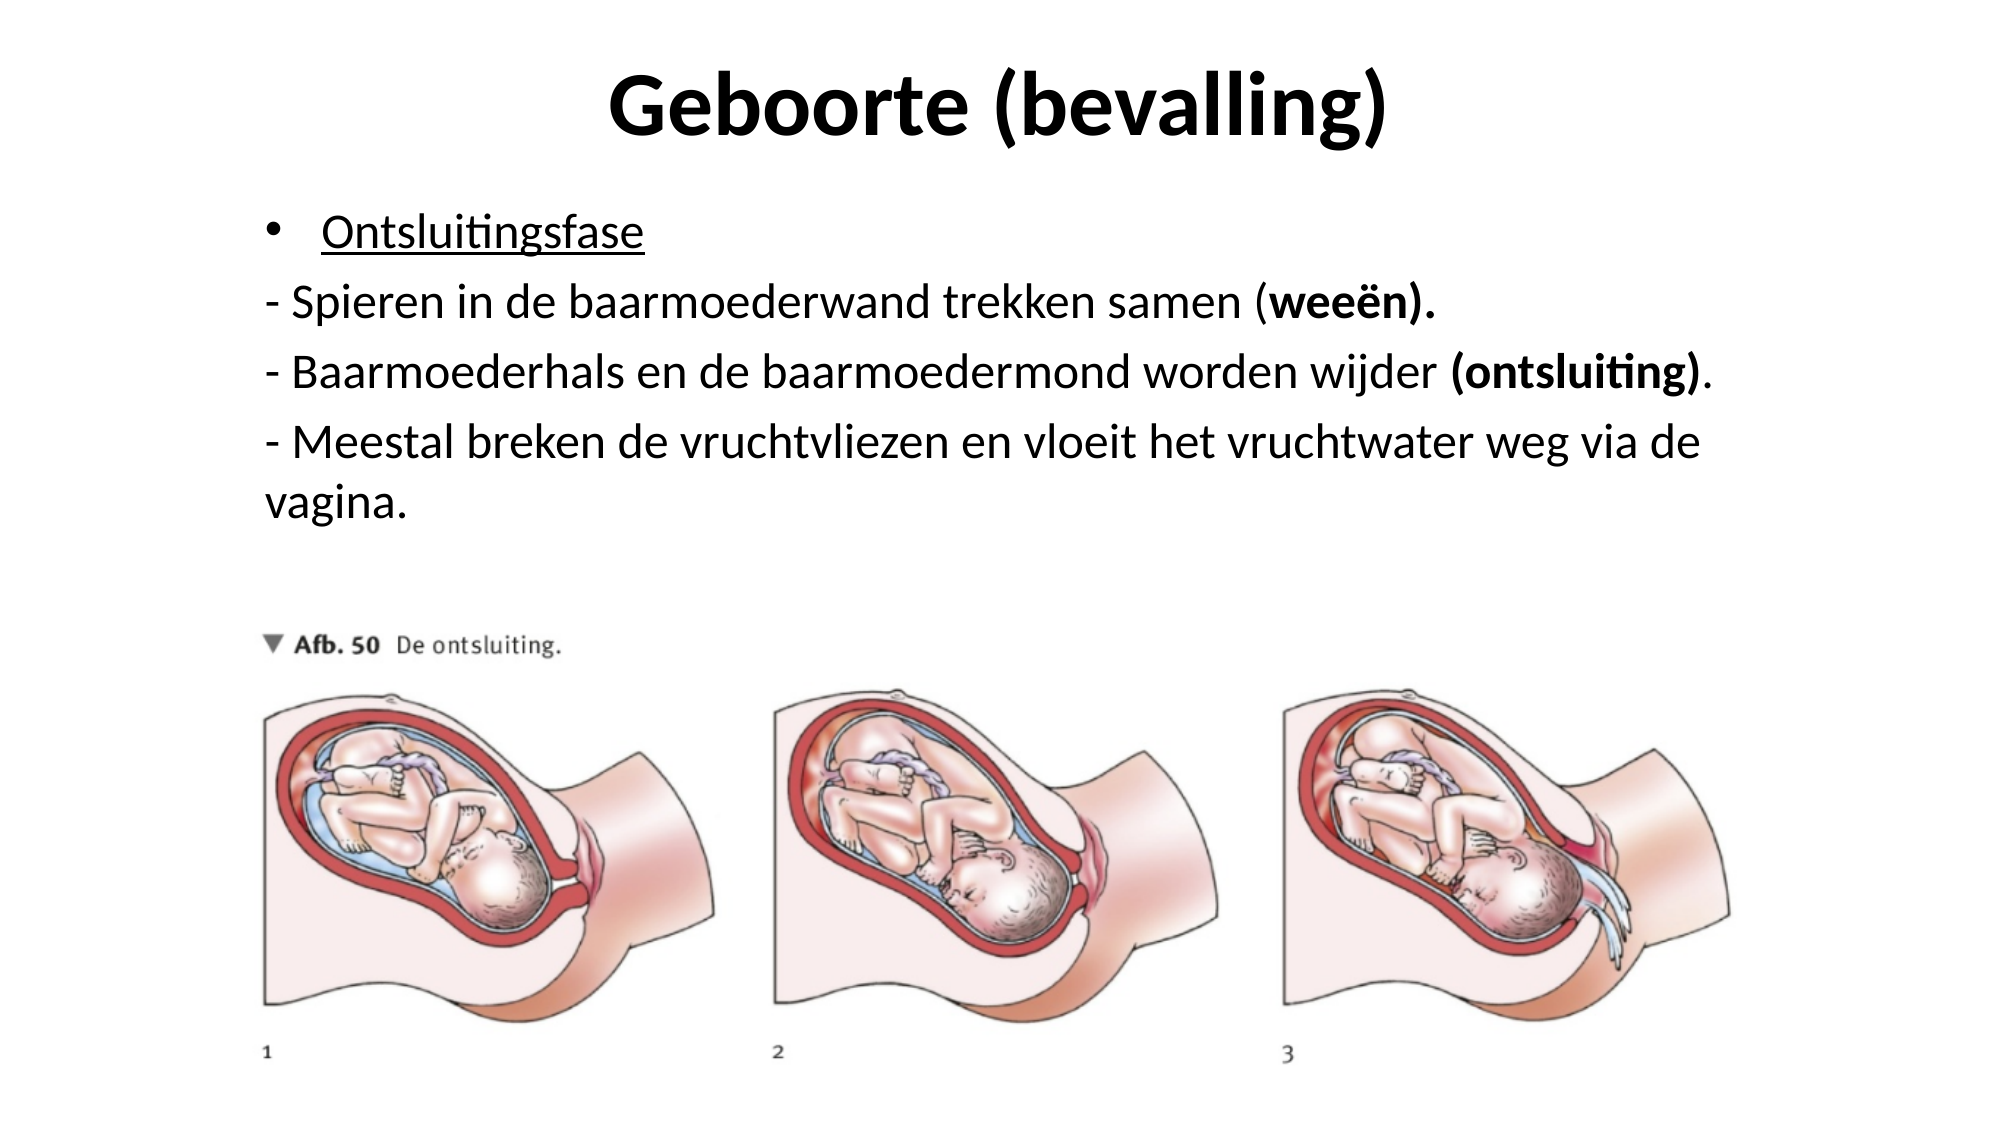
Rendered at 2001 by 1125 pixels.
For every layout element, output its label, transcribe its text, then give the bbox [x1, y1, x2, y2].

picture [249, 624, 1751, 1076]
title Geboorte (bevalling) [324, 5, 1675, 191]
list Ontsluitingsfase - Spieren in de baarmoederwand trekken samen (weeën). - Baarmoederhals en de baarmoedermond worden wijder (ontsluiting). - Meestal breken de vruchtvliezen en vloeit het vruchtwater weg via de vagina. [249, 191, 1763, 563]
